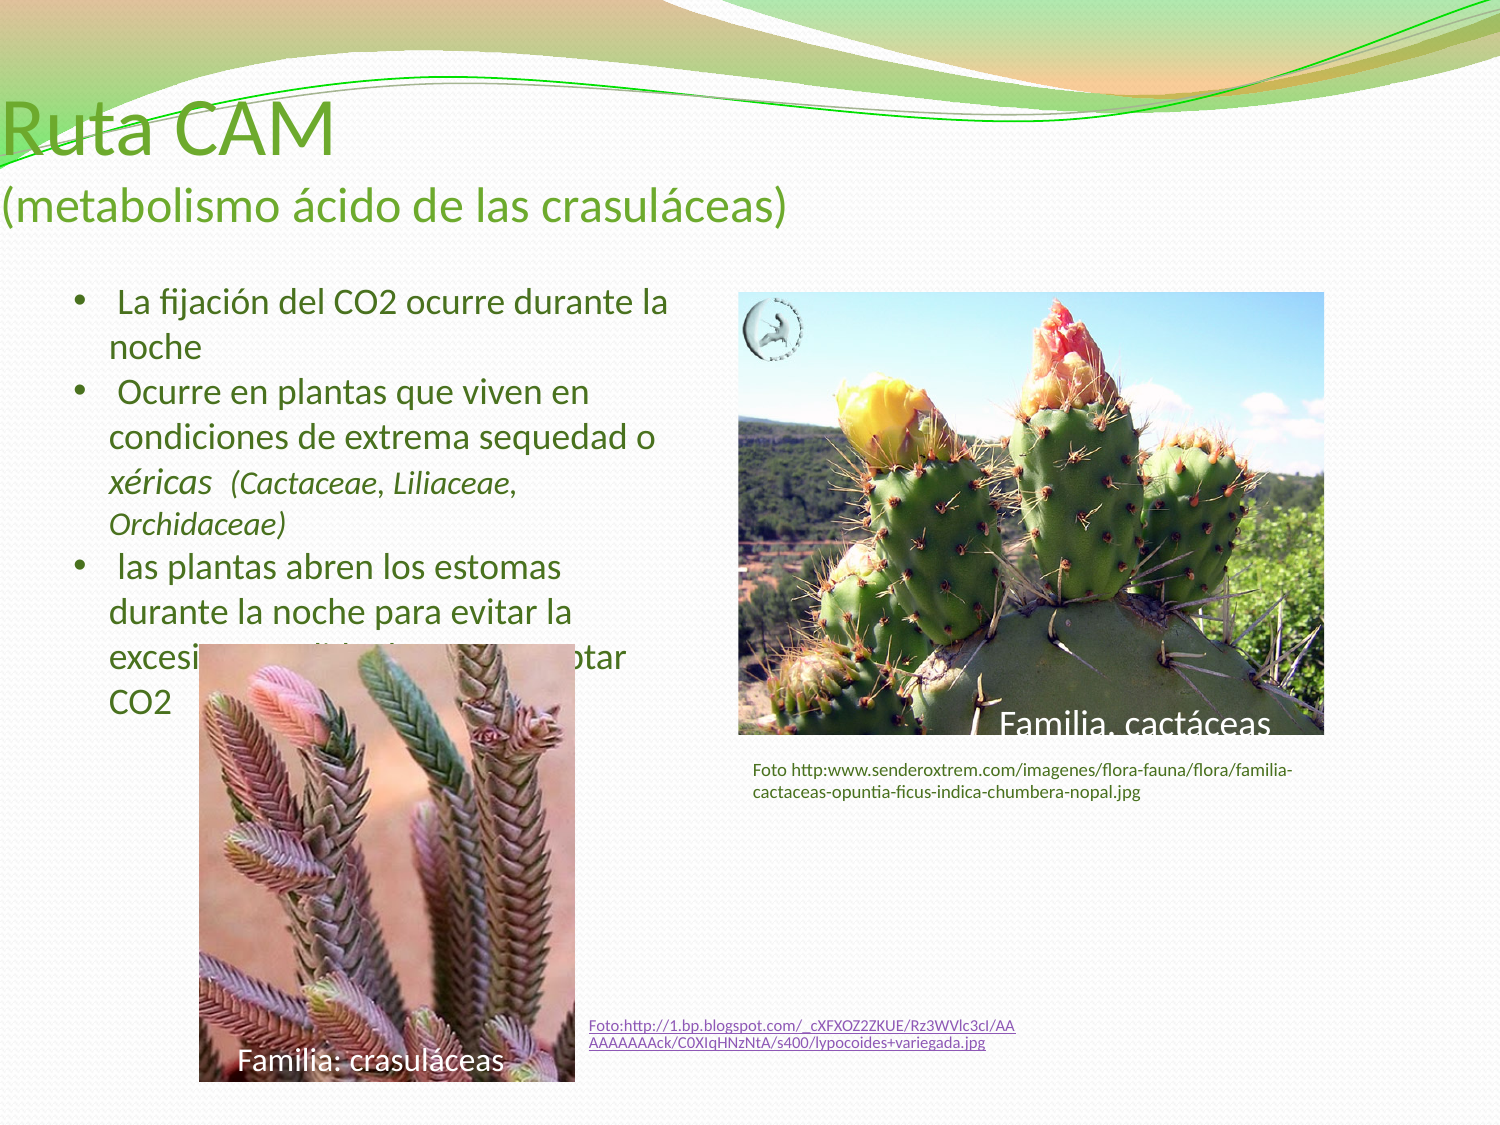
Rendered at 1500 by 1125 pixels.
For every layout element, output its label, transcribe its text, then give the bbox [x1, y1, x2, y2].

title Ruta CAM (metabolismo ácido de las crasuláceas) [0, 44, 1351, 233]
text_box La fijación del CO2 ocurre durante la noche Ocurre en plantas que viven en condiciones de extrema sequedad o xéricas (Cactaceae, Liliaceae, Orchidaceae) las plantas abren los estomas durante la noche para evitar la excesiva perdida de agua y captar CO2 [58, 269, 703, 775]
text_box Foto:http://1.bp.blogspot.com/_cXFXOZ2ZKUE/Rz3WVlc3cI/AAAAAAAAAck/C0XIqHNzNtA/s400/lypocoides+variegada.jpg [581, 1007, 1032, 1043]
text_box Familia. cactáceas [984, 746, 1325, 752]
picture [737, 292, 1325, 736]
picture [198, 644, 575, 1082]
text_box Foto http:www.senderoxtrem.com/imagenes/flora-fauna/flora/familia-cactaceas-opuntia-ficus-indica-chumbera-nopal.jpg [738, 749, 1325, 810]
